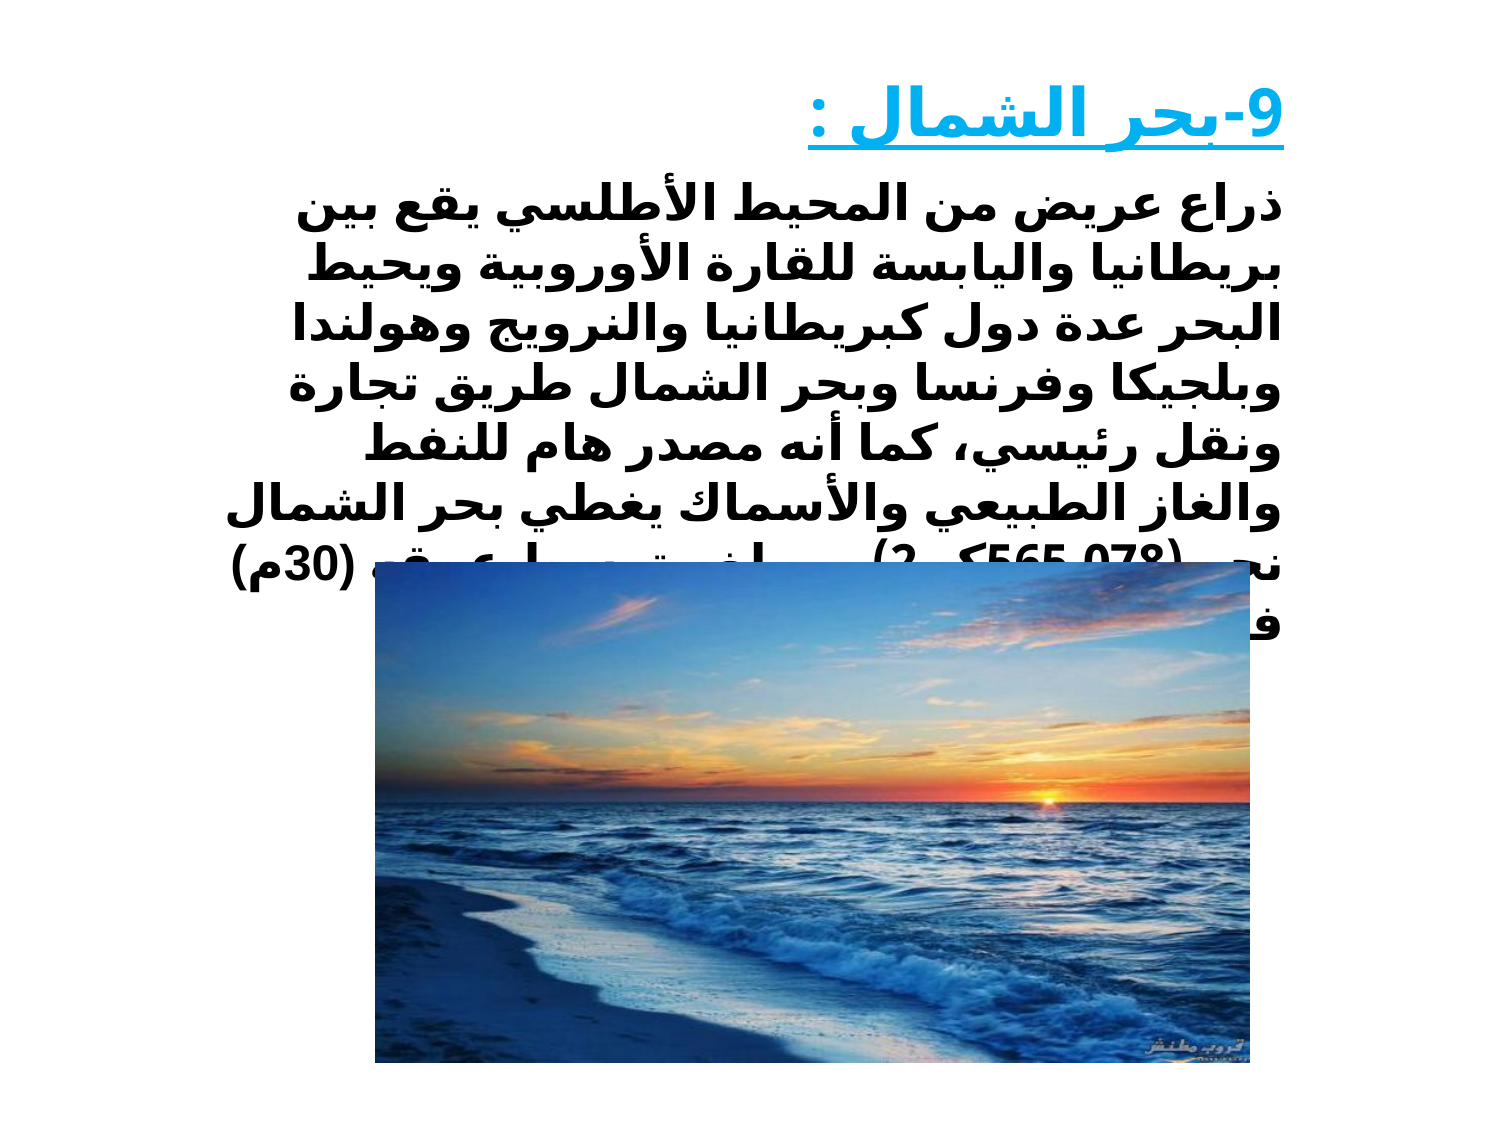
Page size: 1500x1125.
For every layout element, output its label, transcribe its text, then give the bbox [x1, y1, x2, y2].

picture [374, 562, 1251, 1063]
text_box 9-بحر الشمال : ذراع عريض من المحيط الأطلسي يقع بين بريطانيا واليابسة للقارة الأوروبية ويحيط البحر عدة دول كبريطانيا والنرويج وهولندا وبلجيكا وفرنسا وبحر الشمال طريق تجارة ونقل رئيسي، كما أنه مصدر هام للنفط والغاز الطبيعي والأسماك يغطي بحر الشمال نحو (565.078كم2)، ويبلغ متوسط عمقه (30م) في الجنوب و (120م) في الشمال [198, 49, 1299, 658]
